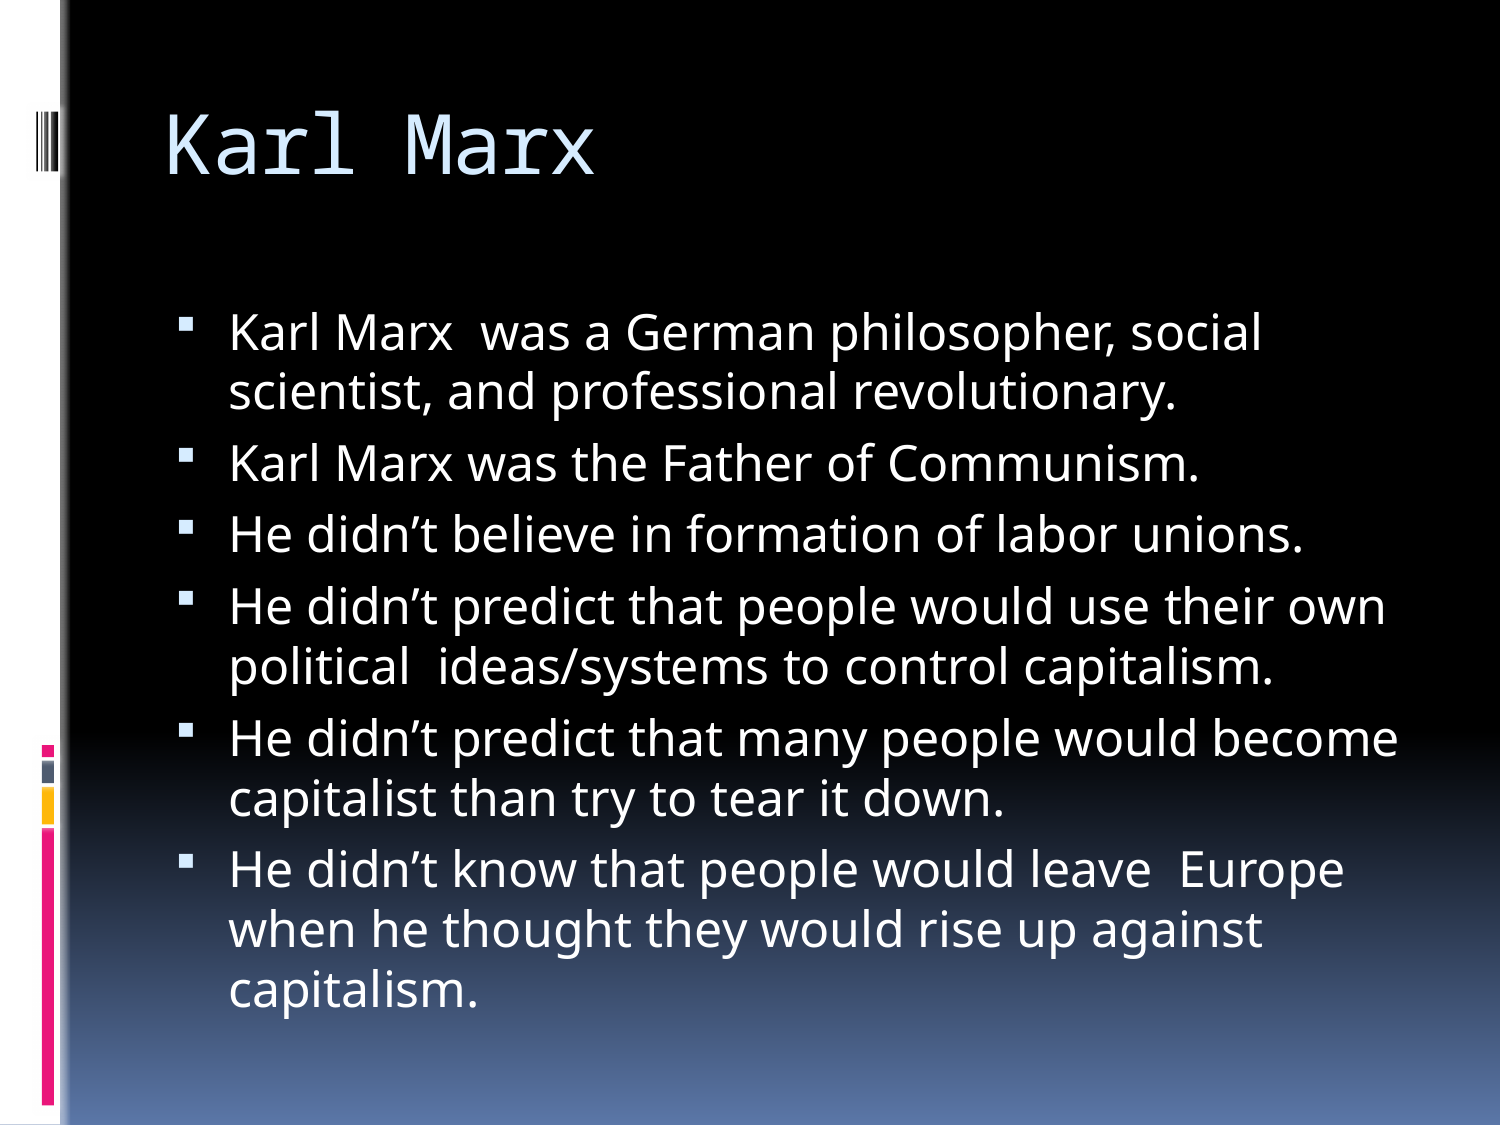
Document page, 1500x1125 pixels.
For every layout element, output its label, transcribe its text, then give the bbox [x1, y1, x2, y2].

title Karl Marx [150, 83, 1425, 234]
list Karl Marx was a German philosopher, social scientist, and professional revolutionary. Karl Marx was the Father of Communism. He didn’t believe in formation of labor unions. He didn’t predict that people would use their own political ideas/systems to control capitalism. He didn’t predict that many people would become capitalist than try to tear it down. He didn’t know that people would leave Europe when he thought they would rise up against capitalism. [150, 292, 1425, 1043]
